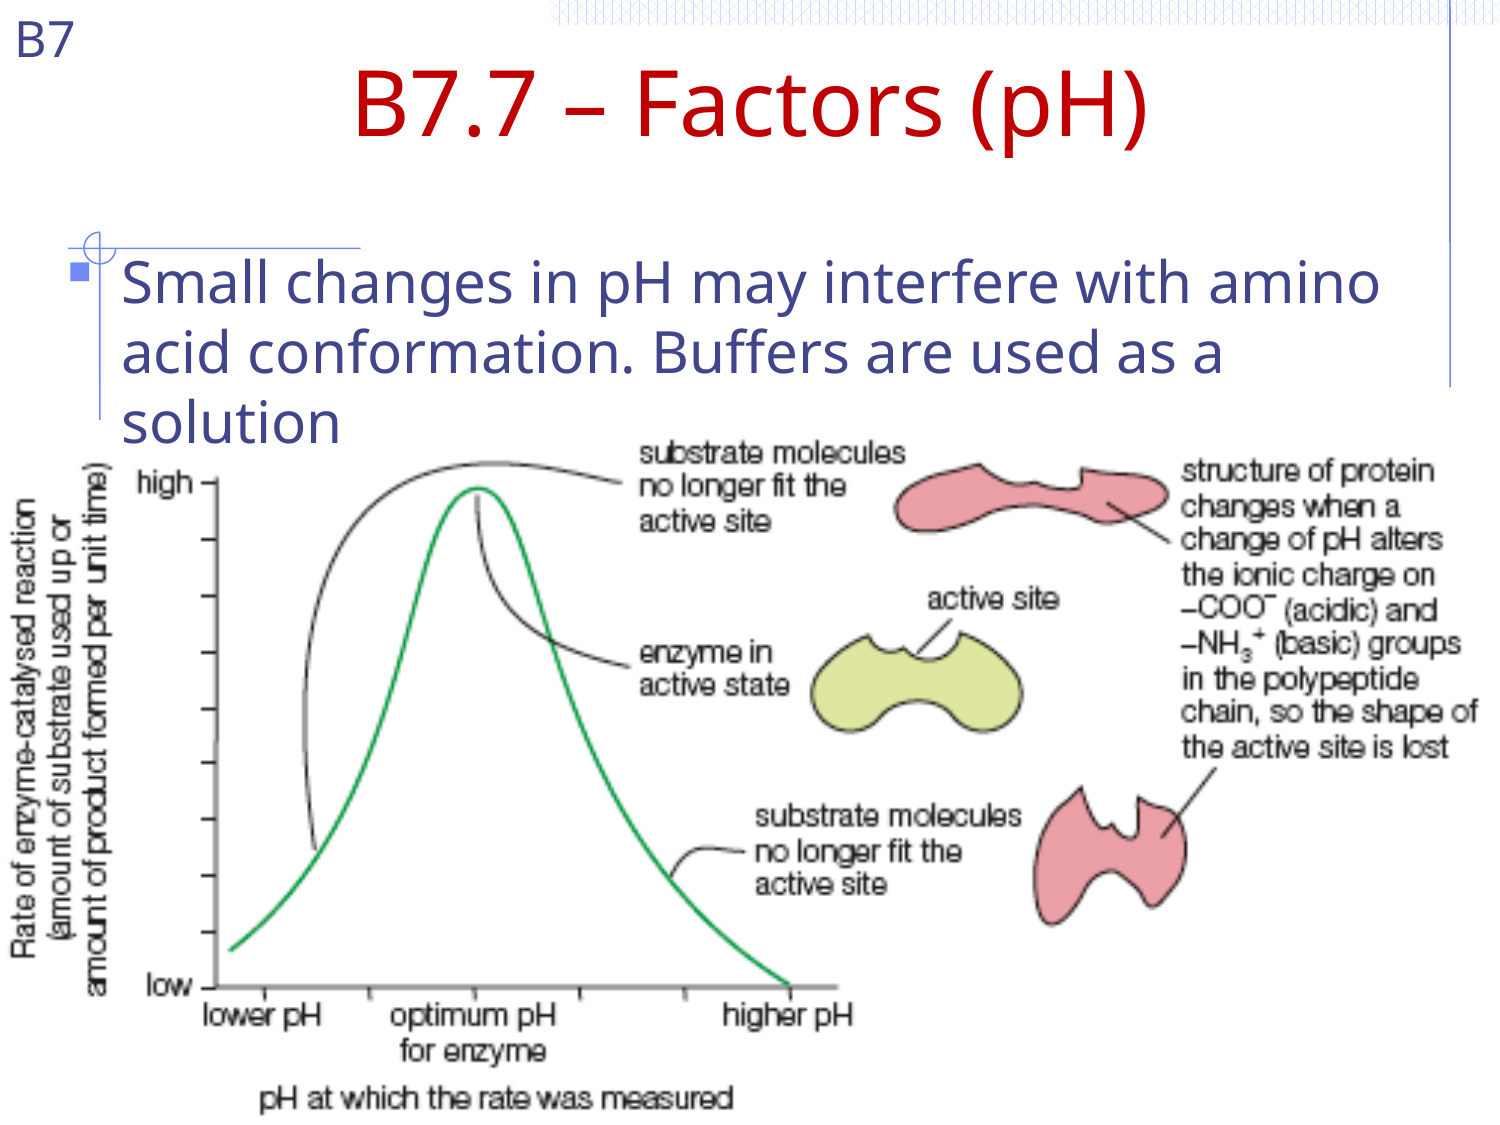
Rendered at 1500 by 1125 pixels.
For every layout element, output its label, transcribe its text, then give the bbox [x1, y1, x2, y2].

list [0, 420, 1500, 1125]
text_box Small changes in pH may interfere with amino acid conformation. Buffers are used as a solution [49, 237, 1463, 419]
title B7.7 – Factors (pH) [37, 24, 1463, 163]
